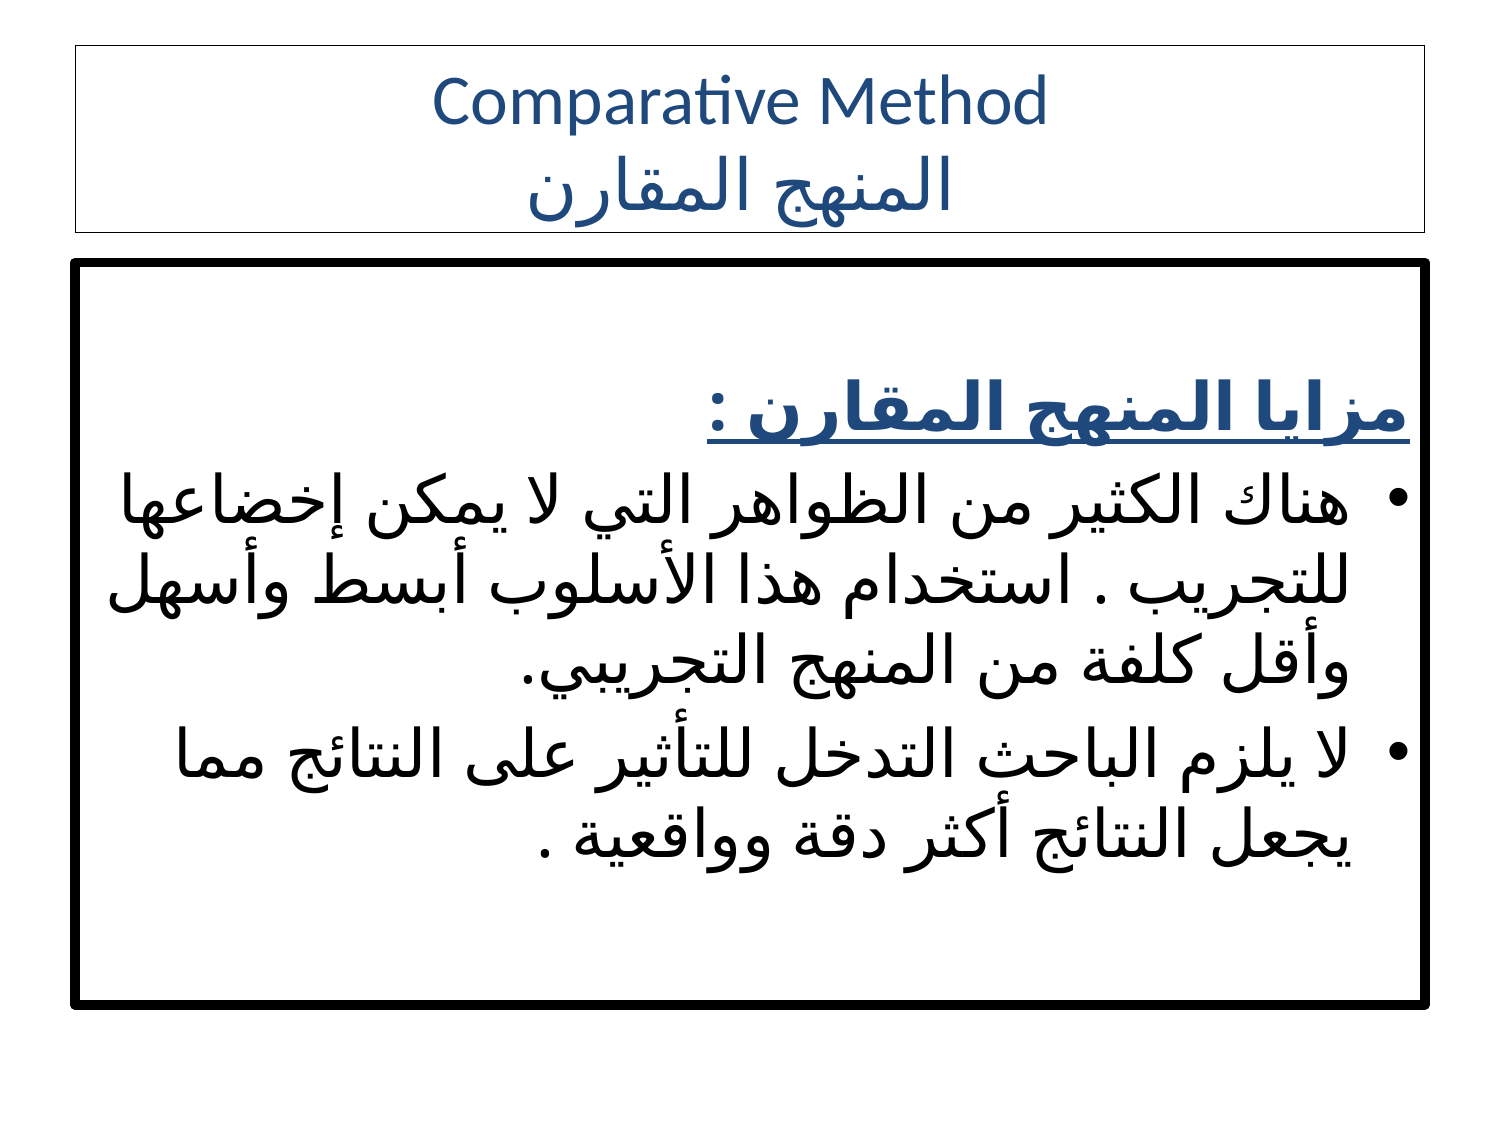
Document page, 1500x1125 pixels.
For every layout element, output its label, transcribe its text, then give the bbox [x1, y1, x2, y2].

title Comparative Method المنهج المقارن [75, 45, 1425, 233]
list مزايا المنهج المقارن : هناك الكثير من الظواهر التي لا يمكن إخضاعها للتجريب . استخدام هذا الأسلوب أبسط وأسهل وأقل كلفة من المنهج التجريبي. لا يلزم الباحث التدخل للتأثير على النتائج مما يجعل النتائج أكثر دقة وواقعية . [75, 262, 1425, 1005]
